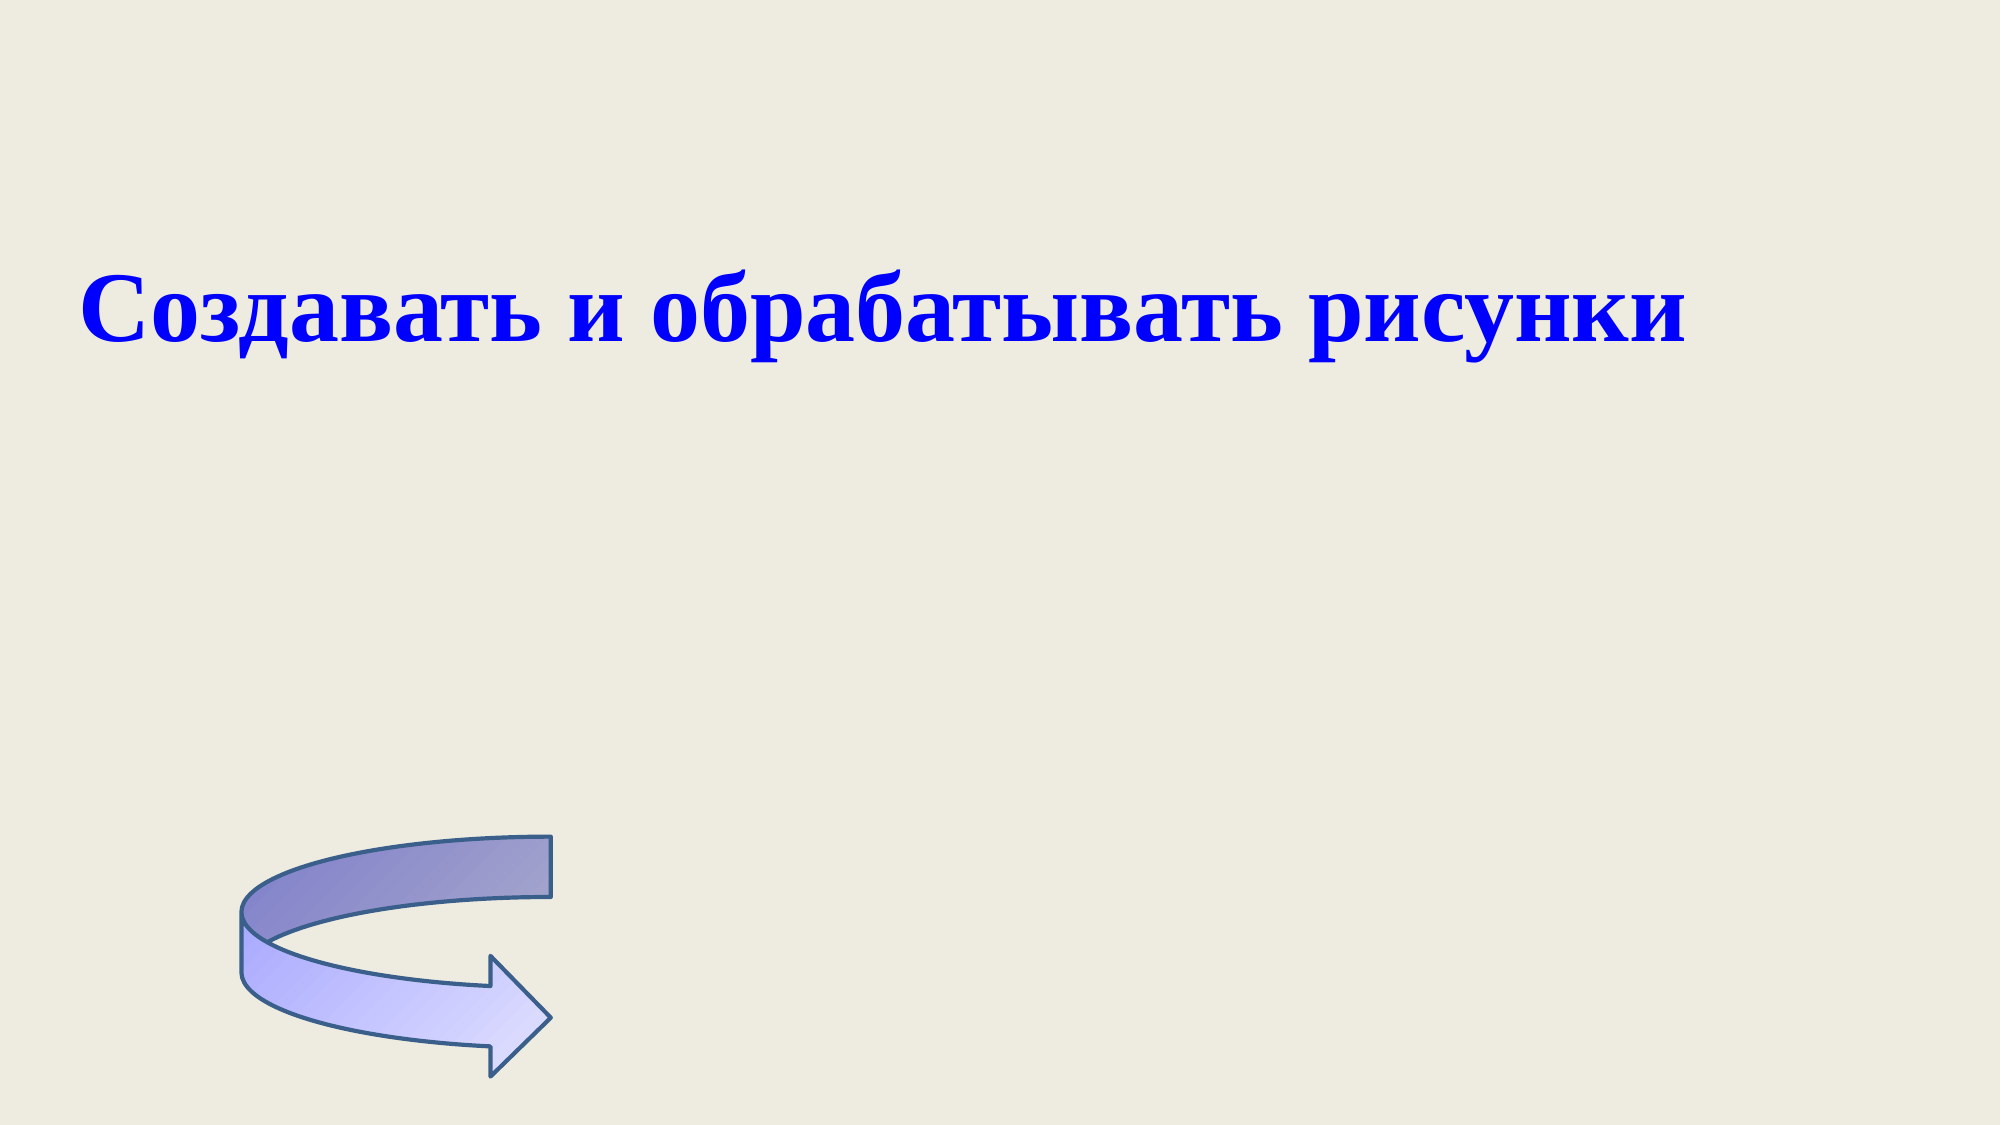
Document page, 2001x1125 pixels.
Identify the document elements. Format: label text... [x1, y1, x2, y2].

text_box Создавать и обрабатывать рисунки [63, 234, 1929, 370]
text_box [239, 834, 553, 1079]
